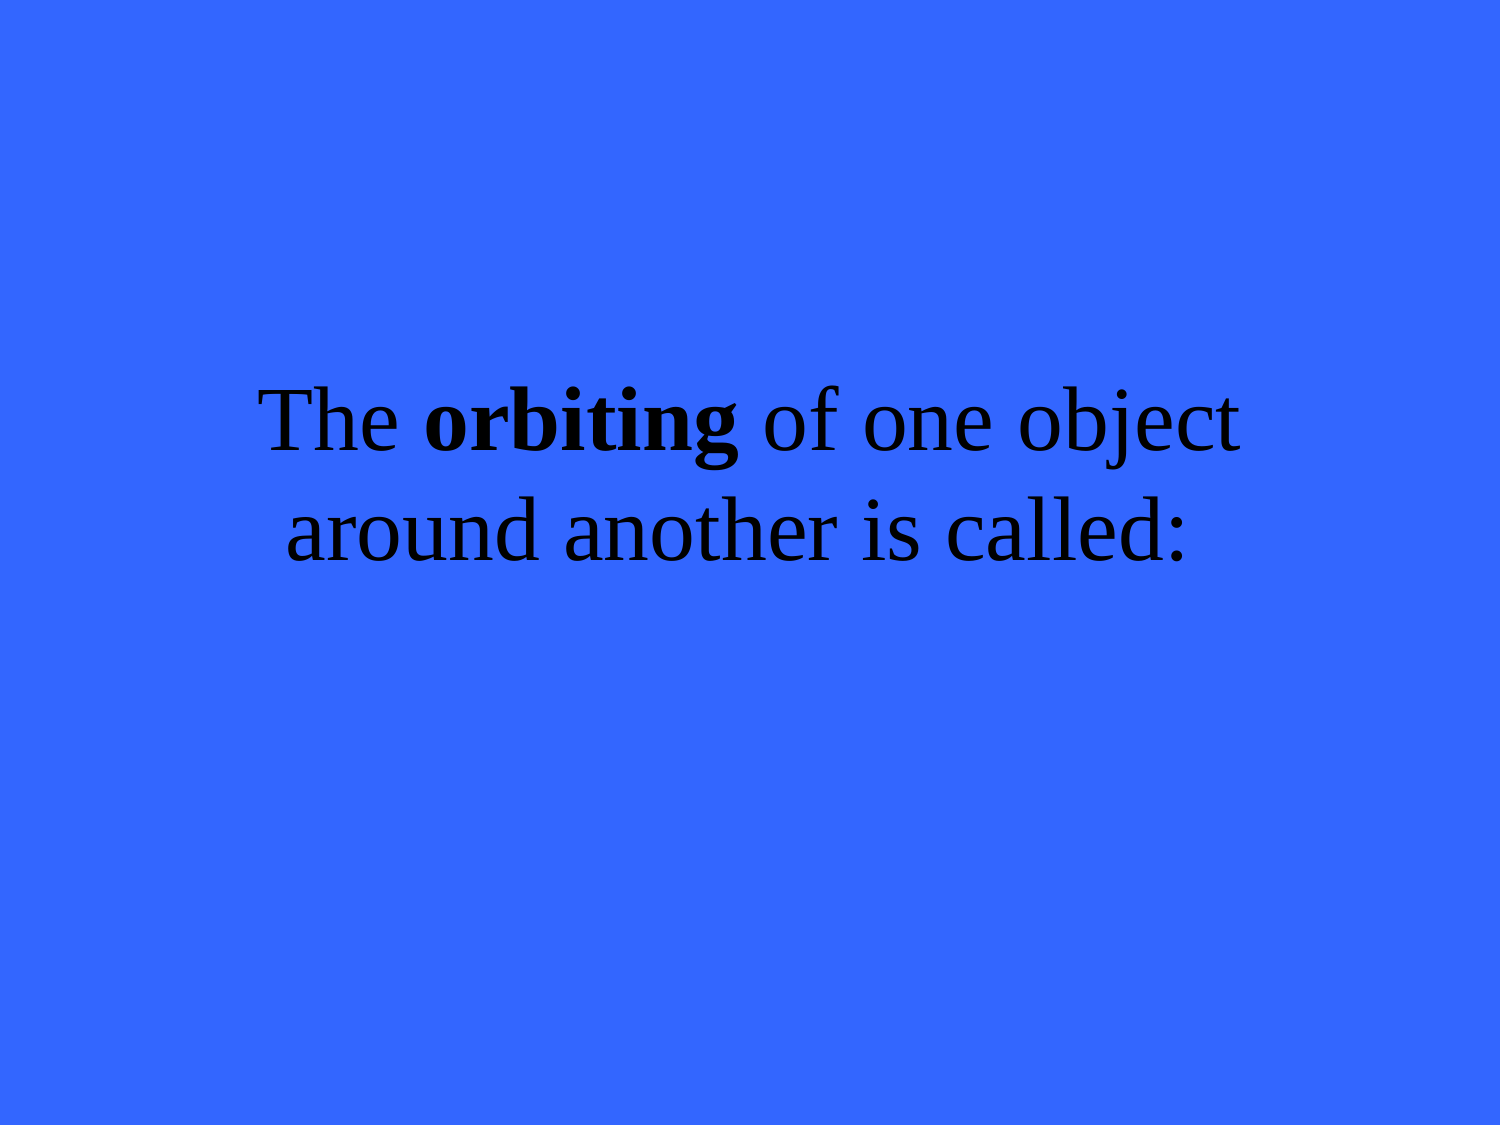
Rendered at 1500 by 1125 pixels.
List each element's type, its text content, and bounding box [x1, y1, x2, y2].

title The orbiting of one object around another is called: [112, 374, 1388, 563]
